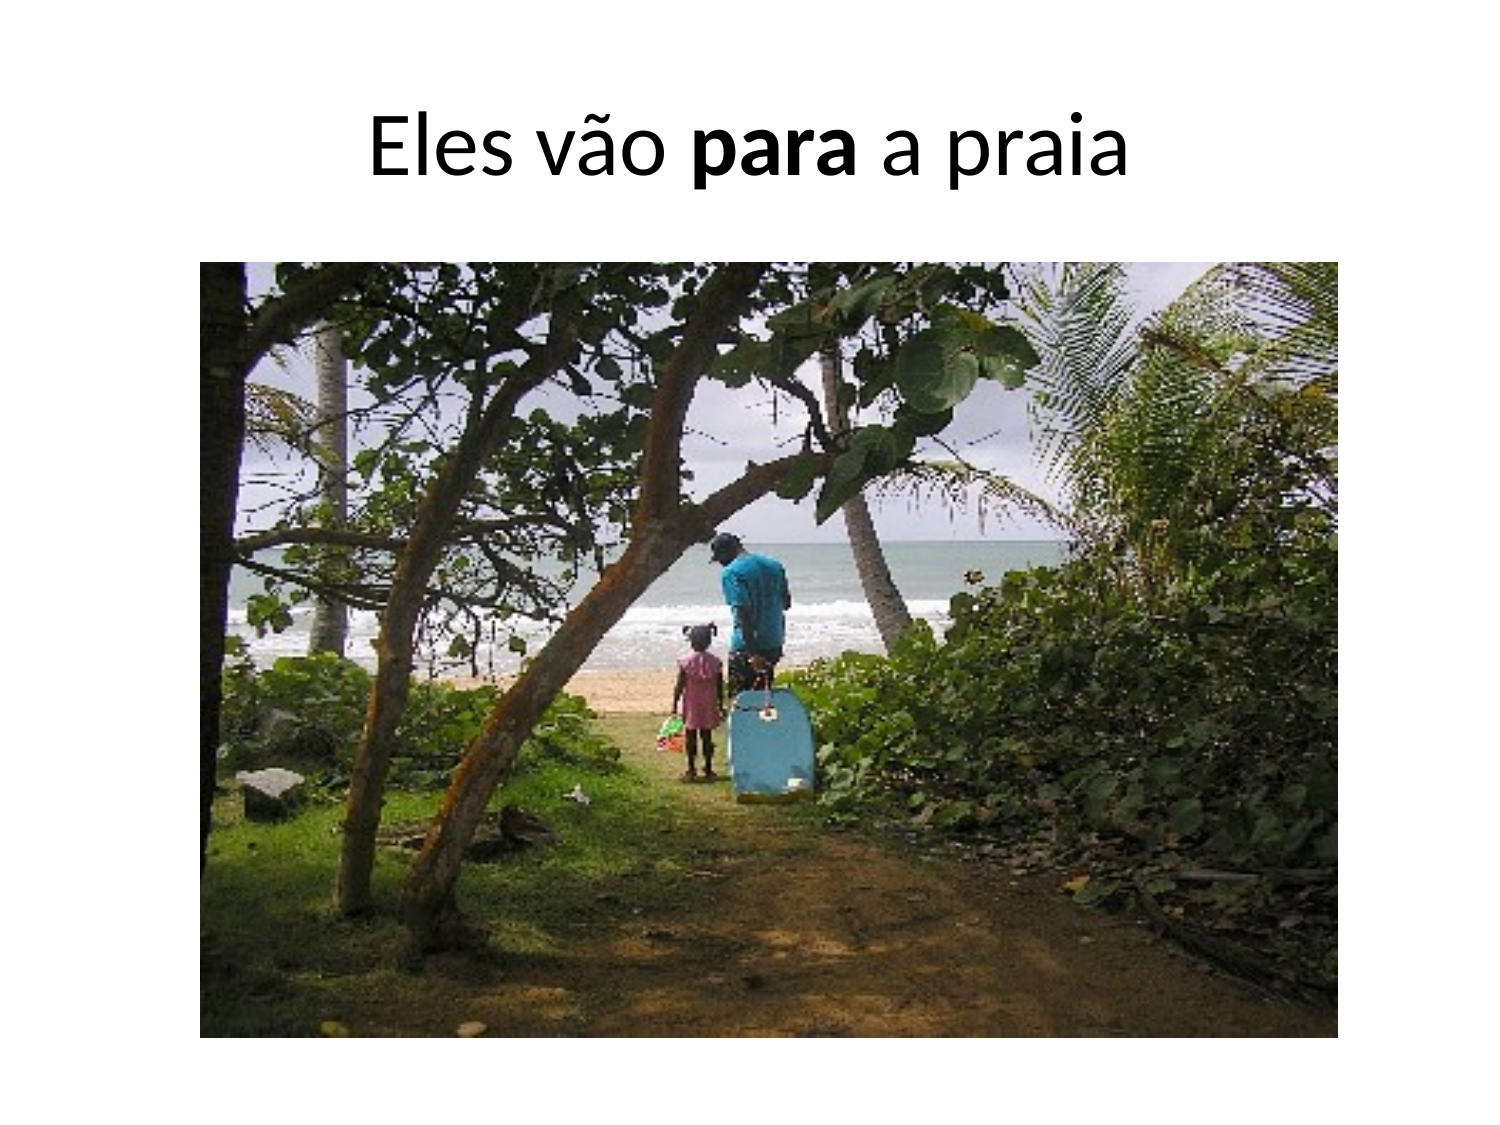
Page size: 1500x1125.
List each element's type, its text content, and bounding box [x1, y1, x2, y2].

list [199, 262, 1338, 1038]
title Eles vão para a praia [75, 45, 1425, 233]
